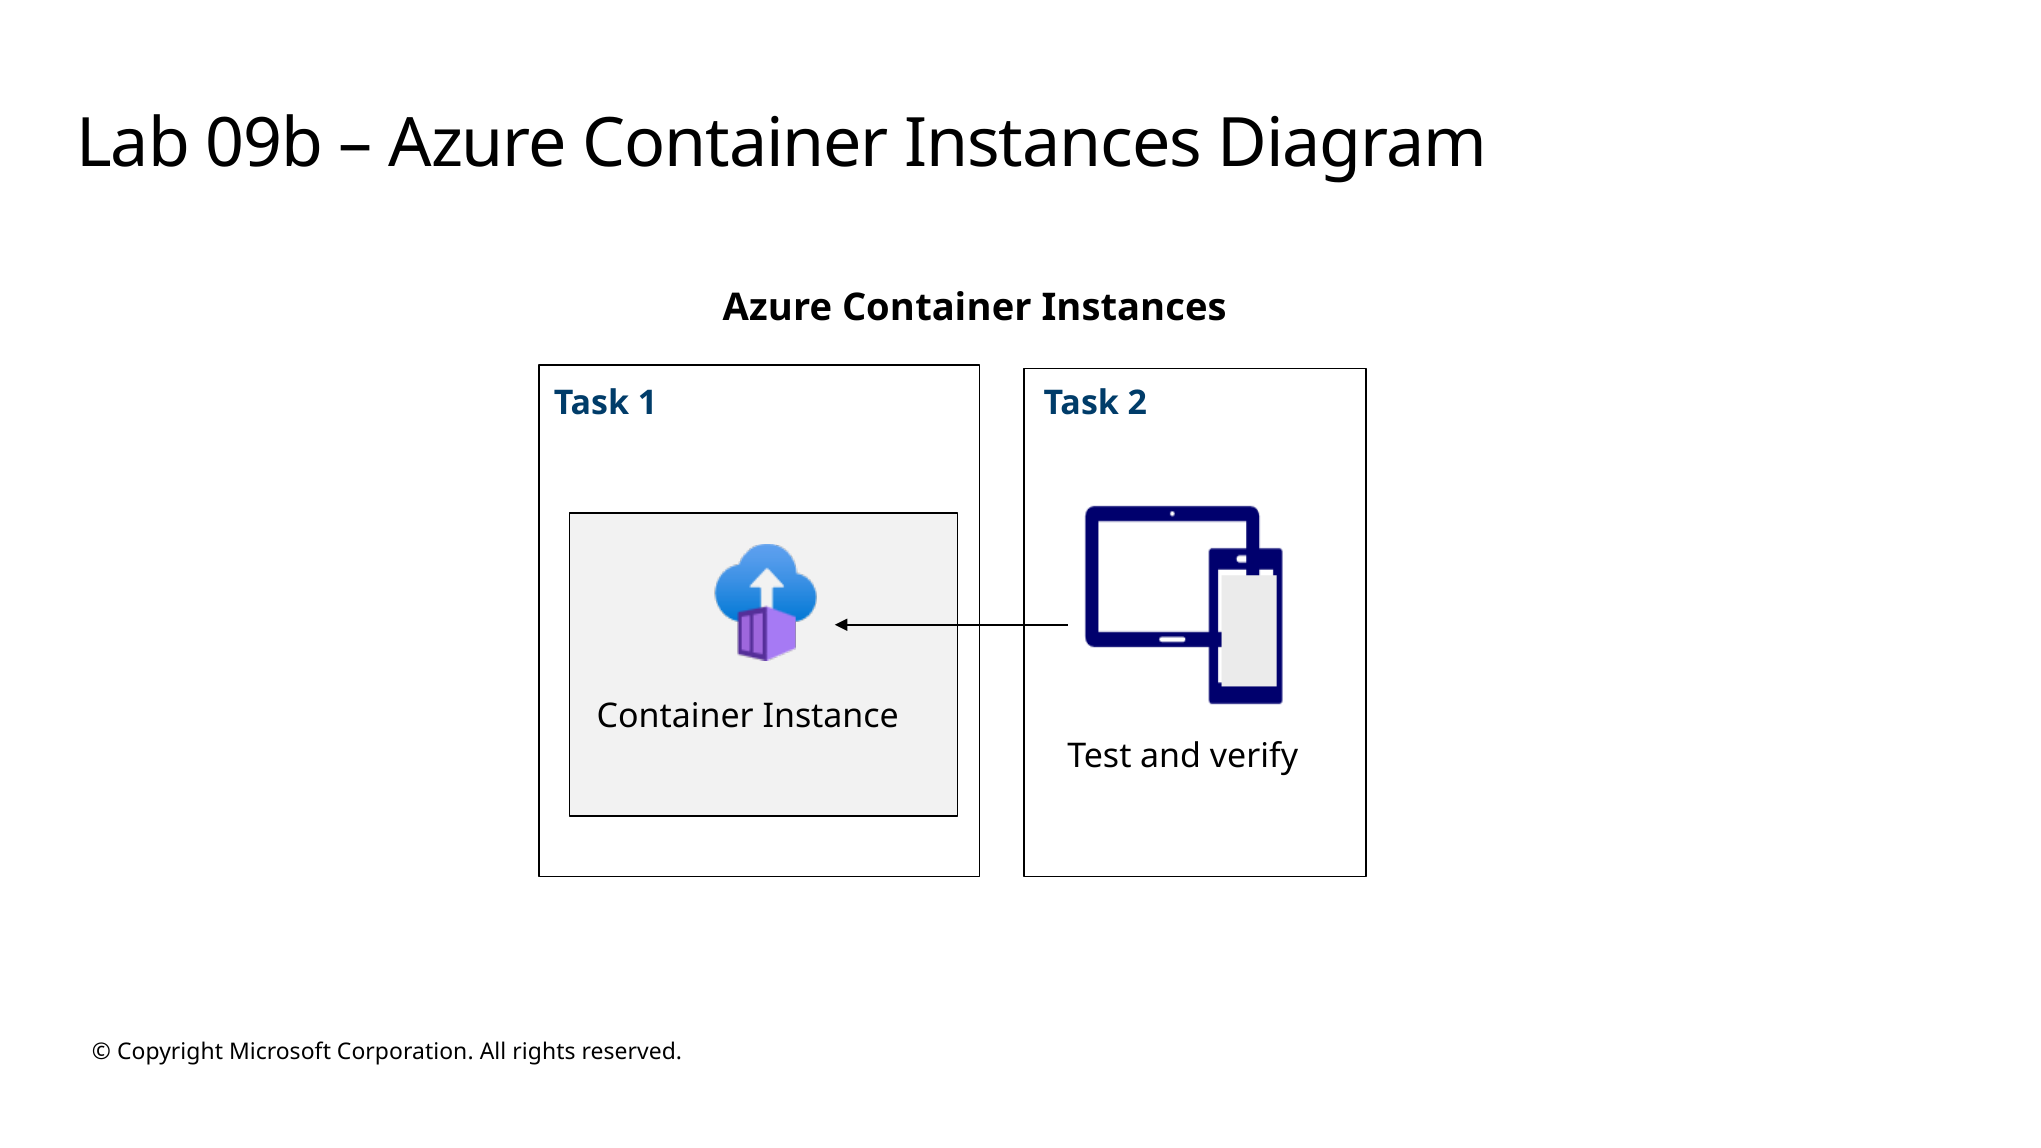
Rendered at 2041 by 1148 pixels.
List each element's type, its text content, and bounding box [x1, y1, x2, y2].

text_box Azure Container Instances [692, 266, 1258, 350]
title Lab 09b – Azure Container Instances Diagram [76, 93, 1968, 230]
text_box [538, 364, 1367, 877]
